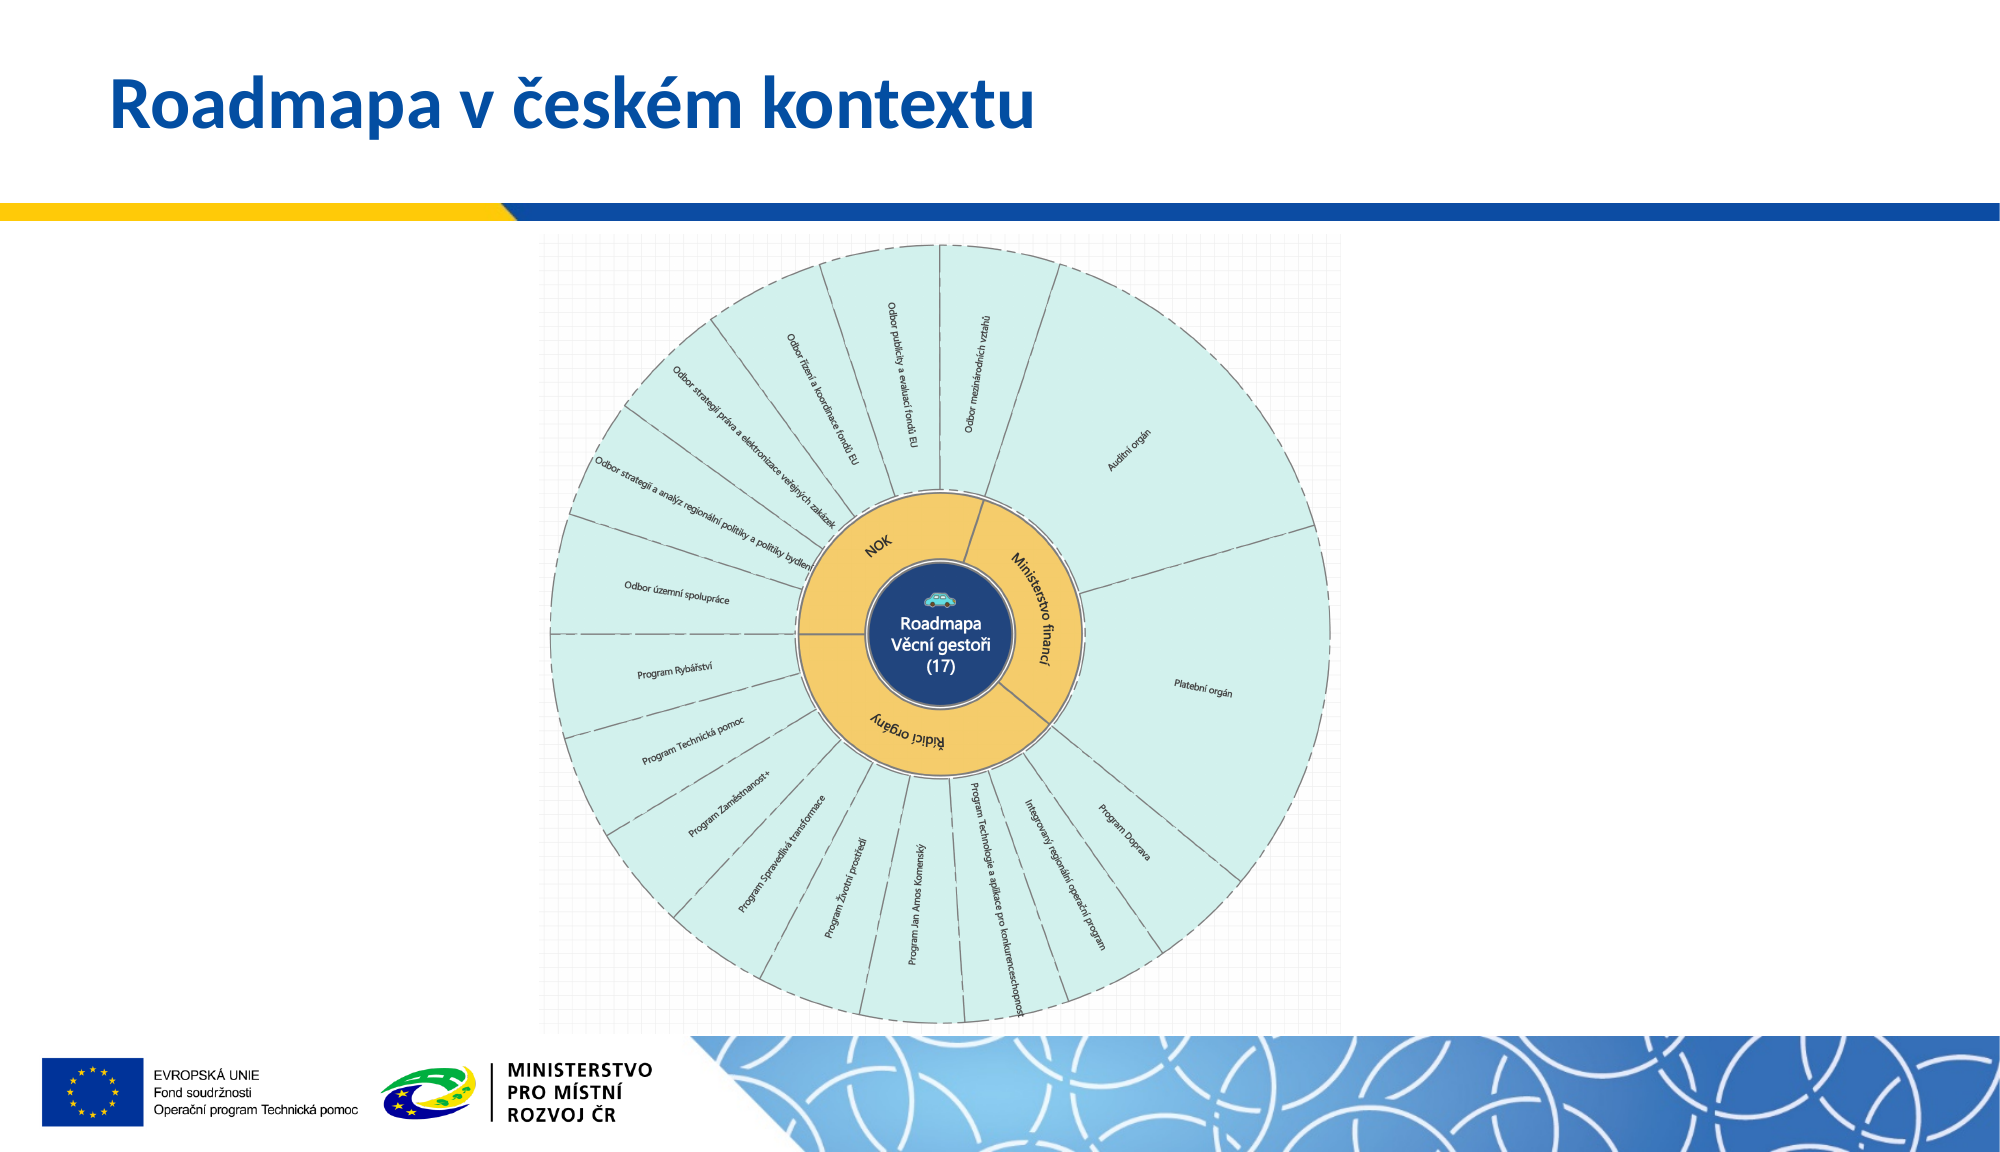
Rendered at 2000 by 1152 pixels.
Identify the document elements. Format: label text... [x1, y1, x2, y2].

picture [680, 1036, 2000, 1152]
text_box Roadmapa v českém kontextu [94, 46, 1835, 152]
picture [0, 203, 2000, 221]
title [99, 46, 1900, 198]
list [538, 233, 1342, 1034]
picture [19, 1035, 674, 1149]
